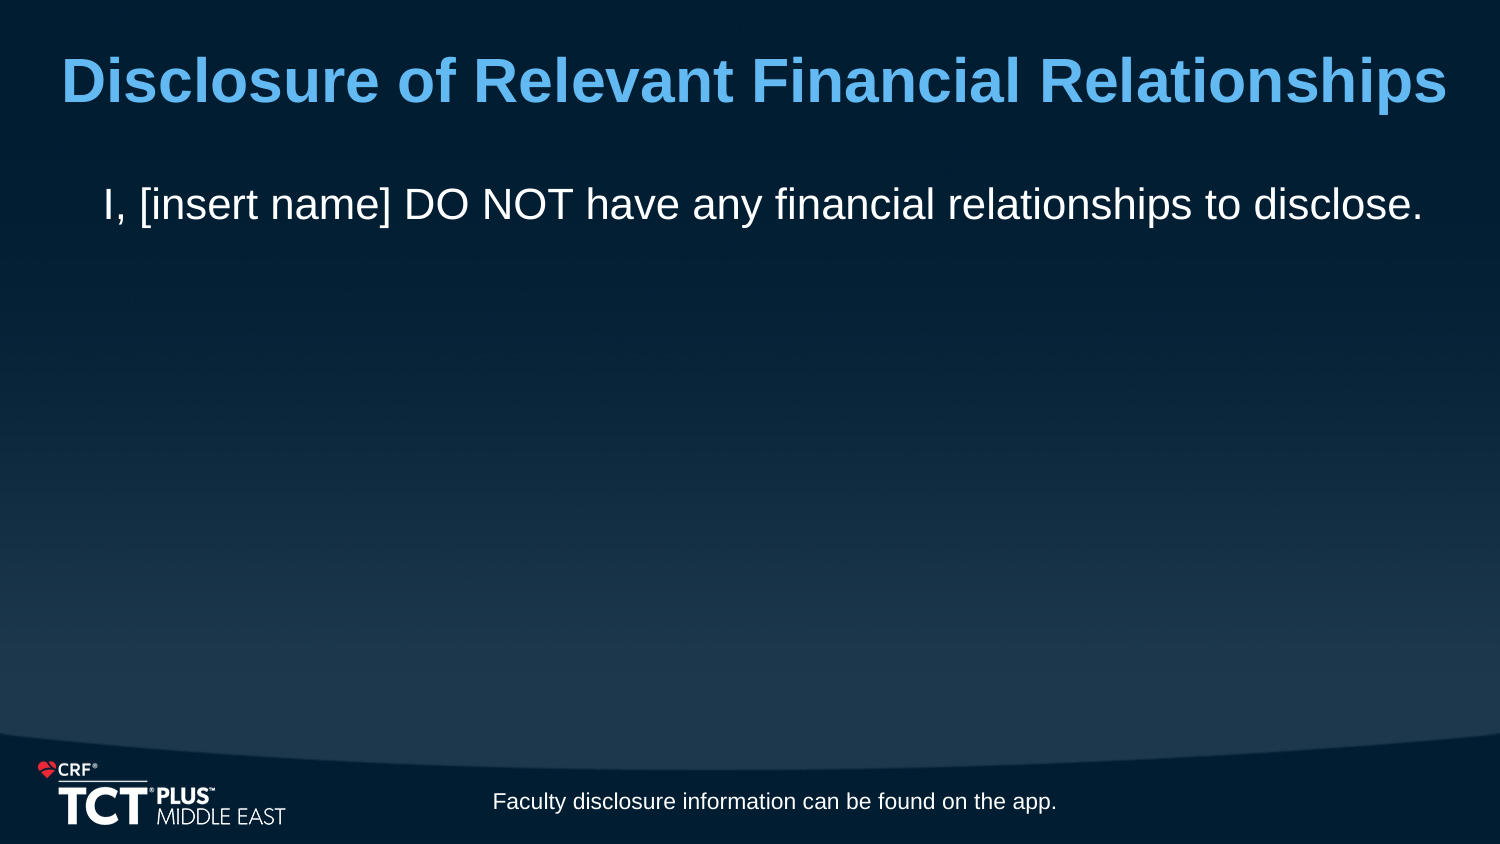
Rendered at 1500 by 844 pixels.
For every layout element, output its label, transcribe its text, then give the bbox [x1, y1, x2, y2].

text_box Faculty disclosure information can be found on the app. [477, 779, 1073, 822]
picture [0, 0, 1500, 844]
list I, [insert name] DO NOT have any financial relationships to disclose. [87, 168, 1464, 676]
text_box Disclosure of Relevant Financial Relationships [48, 33, 1463, 103]
